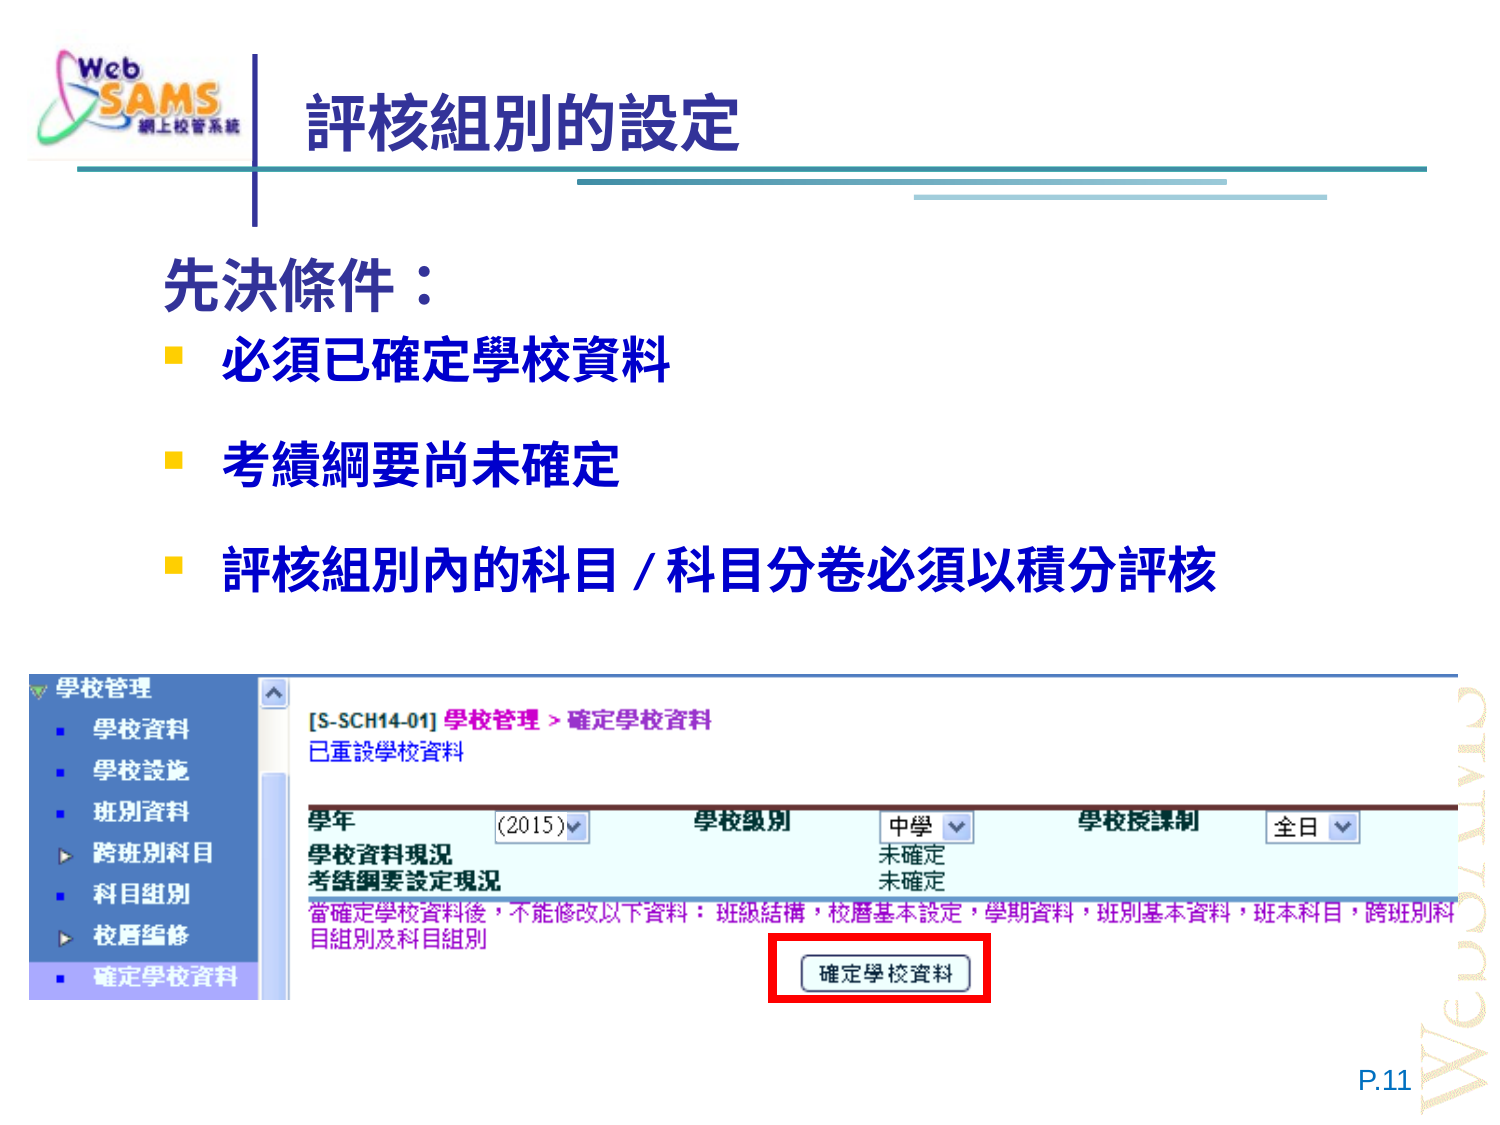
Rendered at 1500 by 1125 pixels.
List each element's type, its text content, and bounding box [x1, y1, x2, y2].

title 評核組別的設定 [289, 41, 1465, 167]
slide_number P.11 [1114, 1028, 1428, 1105]
text_box 先決條件： 必須已確定學校資料 考績綱要尚未確定 評核組別內的科目/科目分卷必須以積分評核 [147, 241, 1376, 673]
picture [27, 29, 253, 161]
picture [1393, 679, 1500, 1117]
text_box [29, 674, 1458, 1000]
